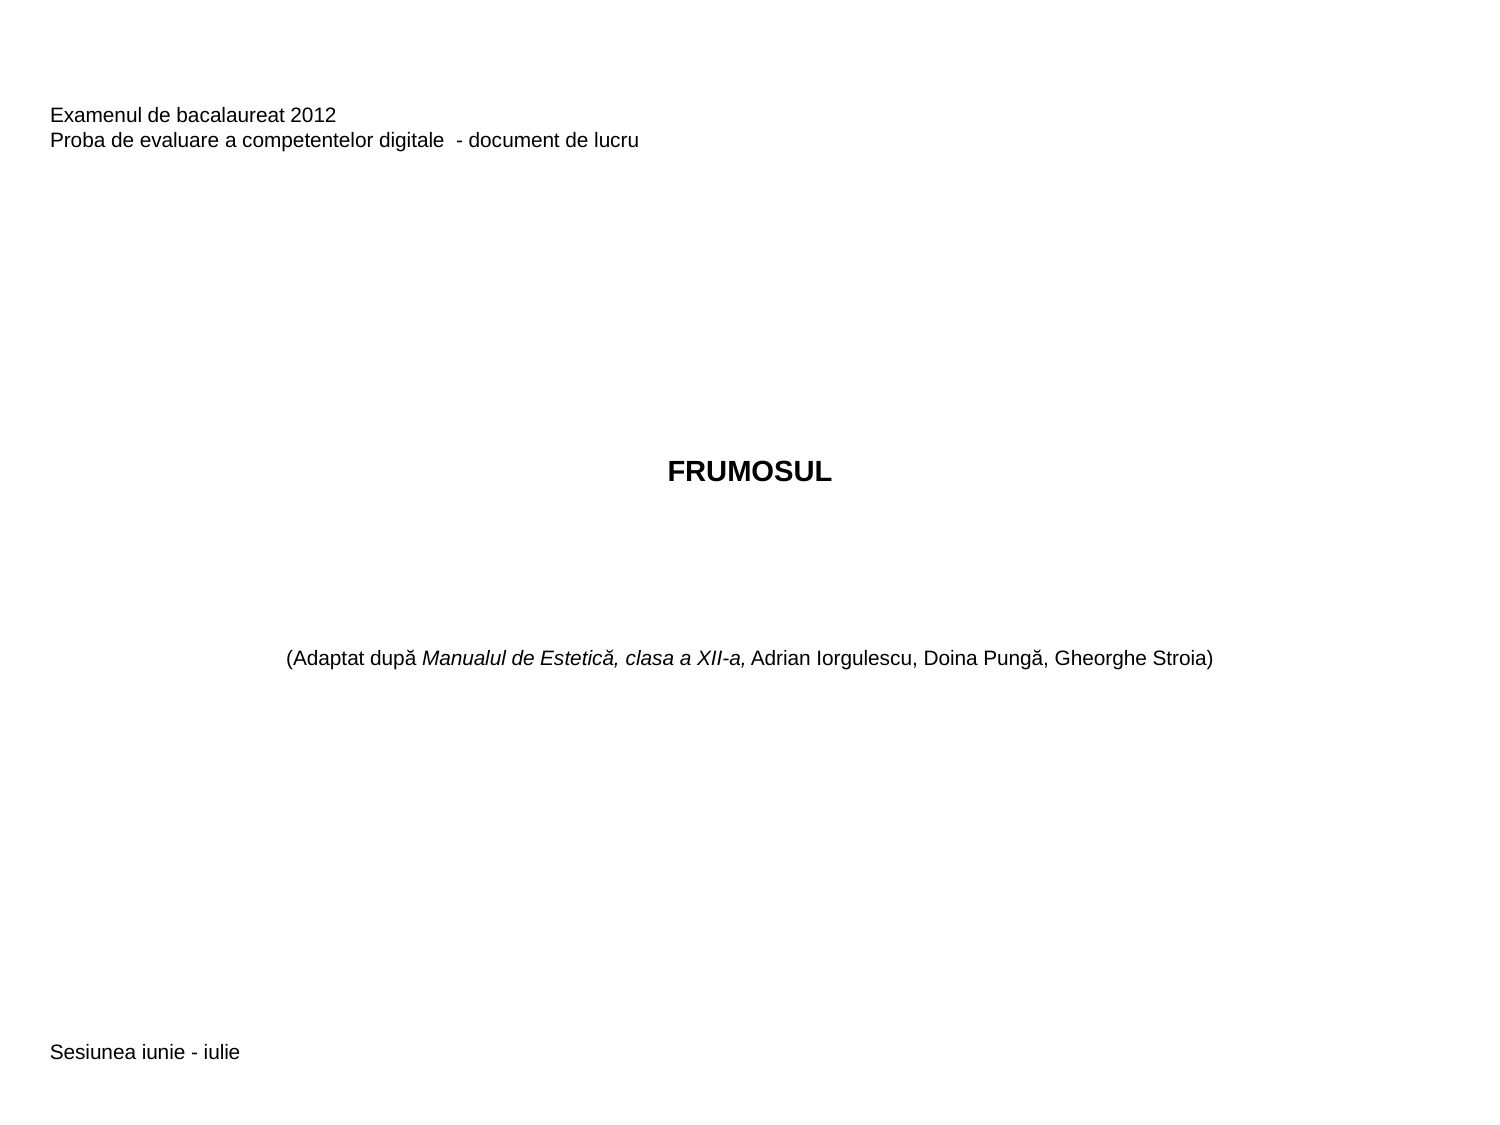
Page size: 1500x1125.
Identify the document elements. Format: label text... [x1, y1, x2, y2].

text_box Examenul de bacalaureat 2012 Proba de evaluare a competentelor digitale - document de lucru [35, 94, 1447, 159]
title FRUMOSUL [112, 349, 1388, 591]
text_box Sesiunea iunie - iulie [35, 1031, 457, 1071]
subtitle (Adaptat după Manualul de Estetică, clasa a XII-a, Adrian Iorgulescu, Doina Pungă, Gheorghe Stroia) [224, 637, 1276, 751]
